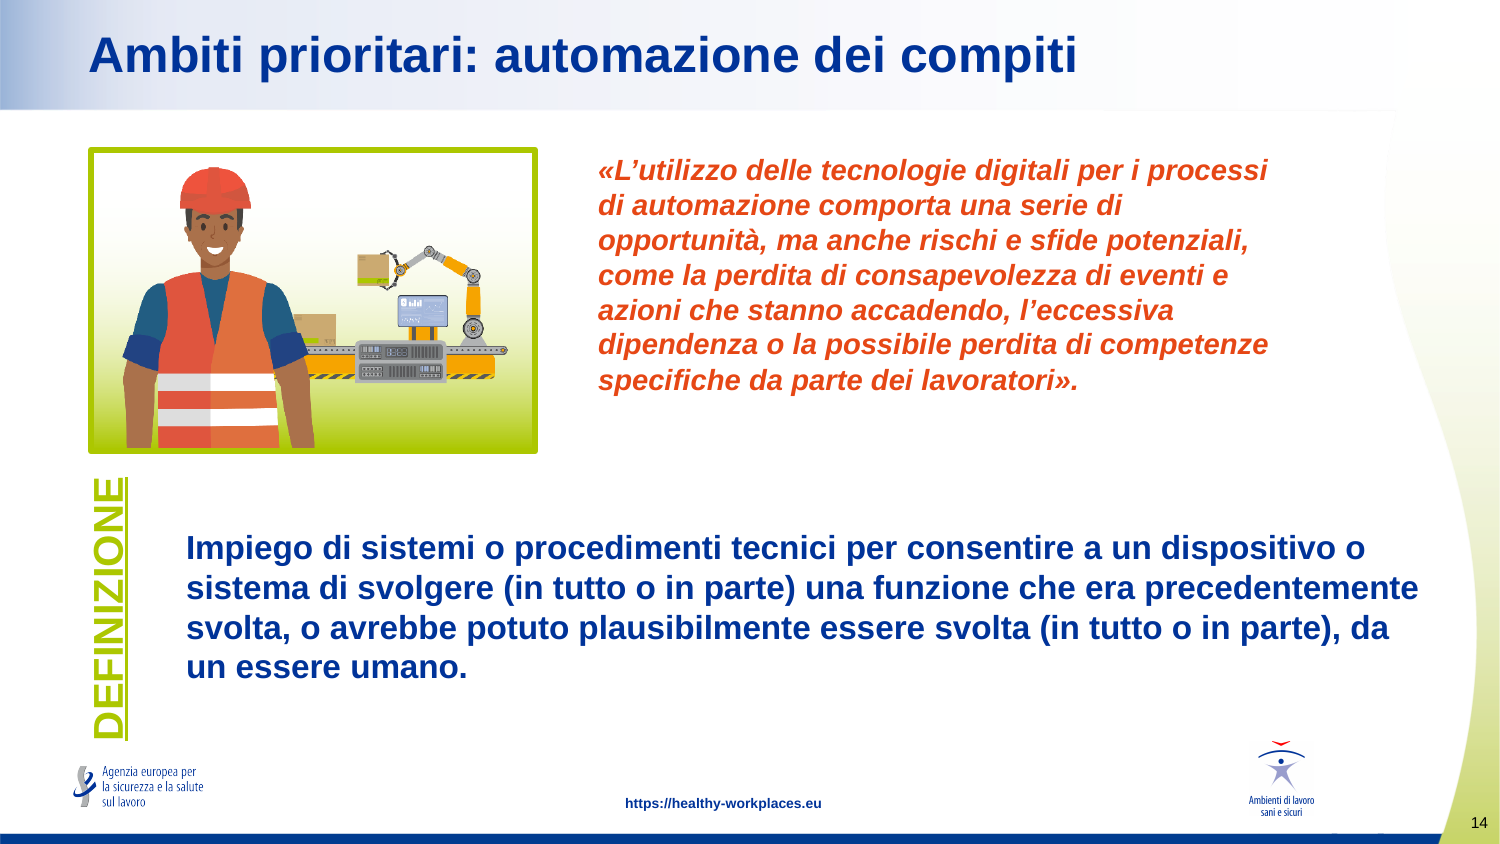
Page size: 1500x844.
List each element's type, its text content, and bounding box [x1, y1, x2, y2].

text_box DEFINIZIONE [73, 460, 139, 756]
picture [0, 0, 1500, 844]
text_box Impiego di sistemi o procedimenti tecnici per consentire a un dispositivo o sistema di svolgere (in tutto o in parte) una funzione che era precedentemente svolta, o avrebbe potuto plausibilmente essere svolta (in tutto o in parte), da un essere umano. [171, 518, 1451, 693]
text_box «L’utilizzo delle tecnologie digitali per i processi di automazione comporta una serie di opportunità, ma anche rischi e sfide potenziali, come la perdita di consapevolezza di eventi e azioni che stanno accadendo, l’eccessiva dipendenza o la possibile perdita di competenze specifiche da parte dei lavoratori». [583, 108, 1298, 404]
title Ambiti prioritari: automazione dei compiti [73, 0, 1314, 131]
